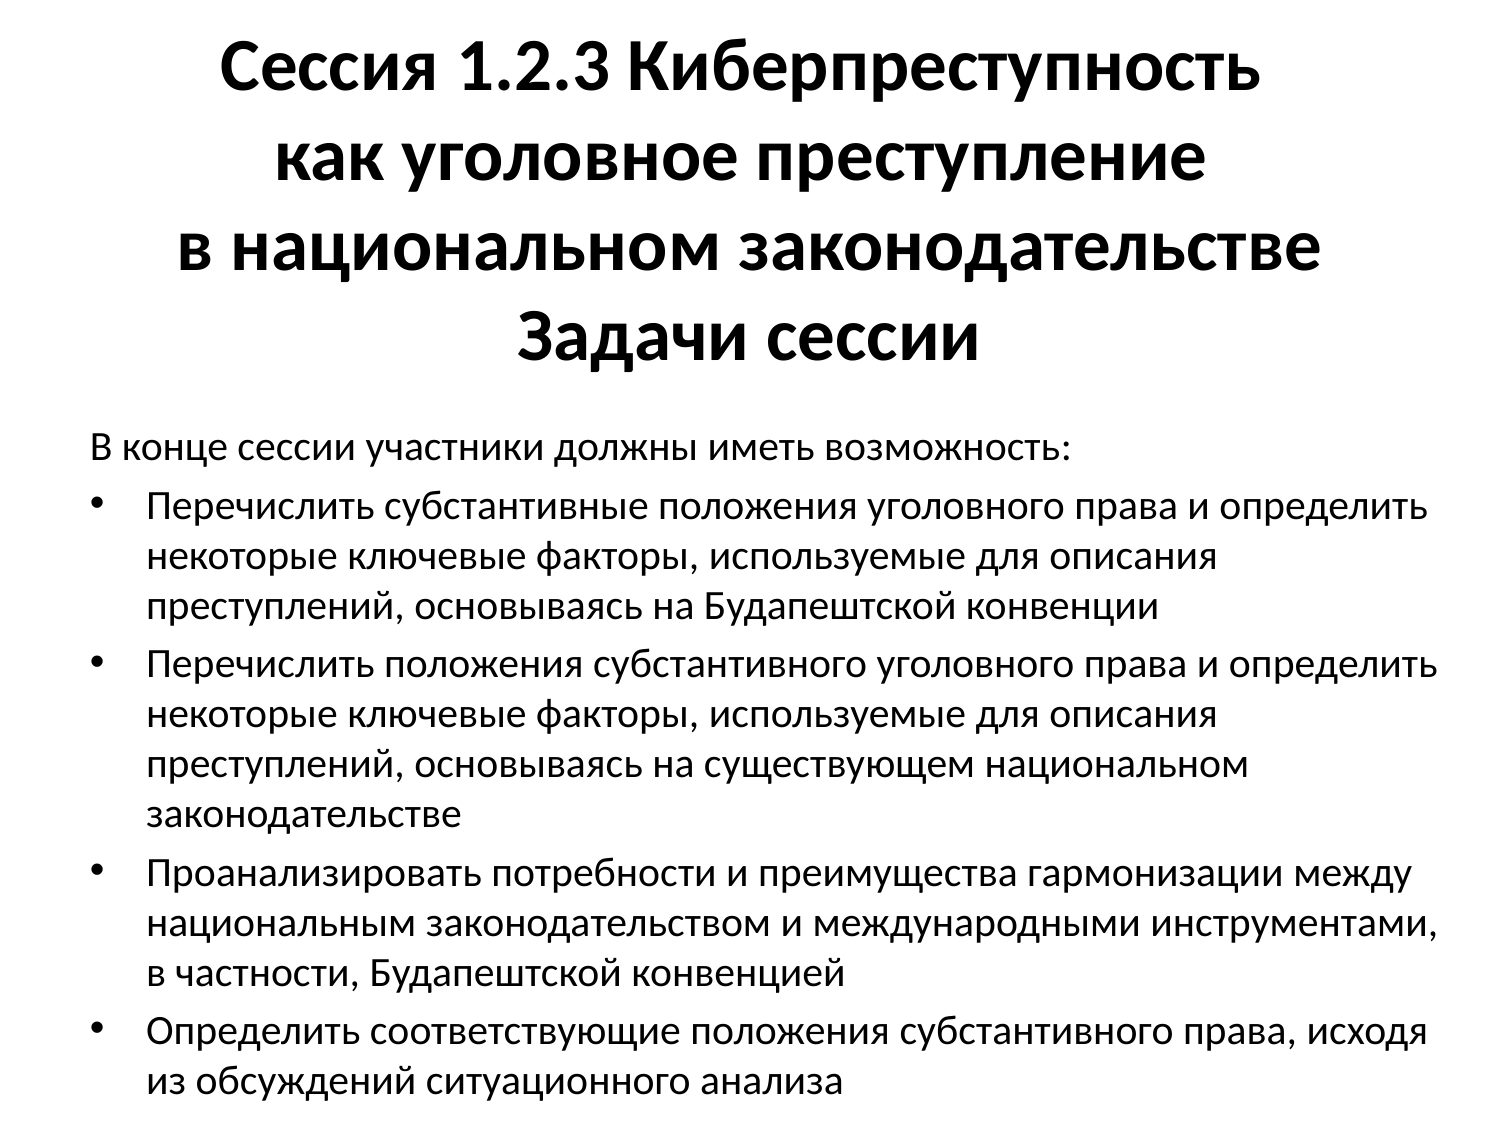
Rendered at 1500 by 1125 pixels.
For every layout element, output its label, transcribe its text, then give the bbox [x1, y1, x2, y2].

text_box В конце сессии участники должны иметь возможность: Перечислить субстантивные положения уголовного права и определить некоторые ключевые факторы, используемые для описания преступлений, основываясь на Будапештской конвенции Перечислить положения субстантивного уголовного права и определить некоторые ключевые факторы, используемые для описания преступлений, основываясь на существующем национальном законодательстве Проанализировать потребности и преимущества гармонизации между национальным законодательством и международными инструментами, в частности, Будапештской конвенцией Определить соответствующие положения субстантивного права, исходя из обсуждений ситуационного анализа [75, 411, 1472, 1106]
title Сессия 1.2.3 Киберпреступность как уголовное преступление в национальном законодательстве Задачи сессии [75, 132, 1425, 260]
